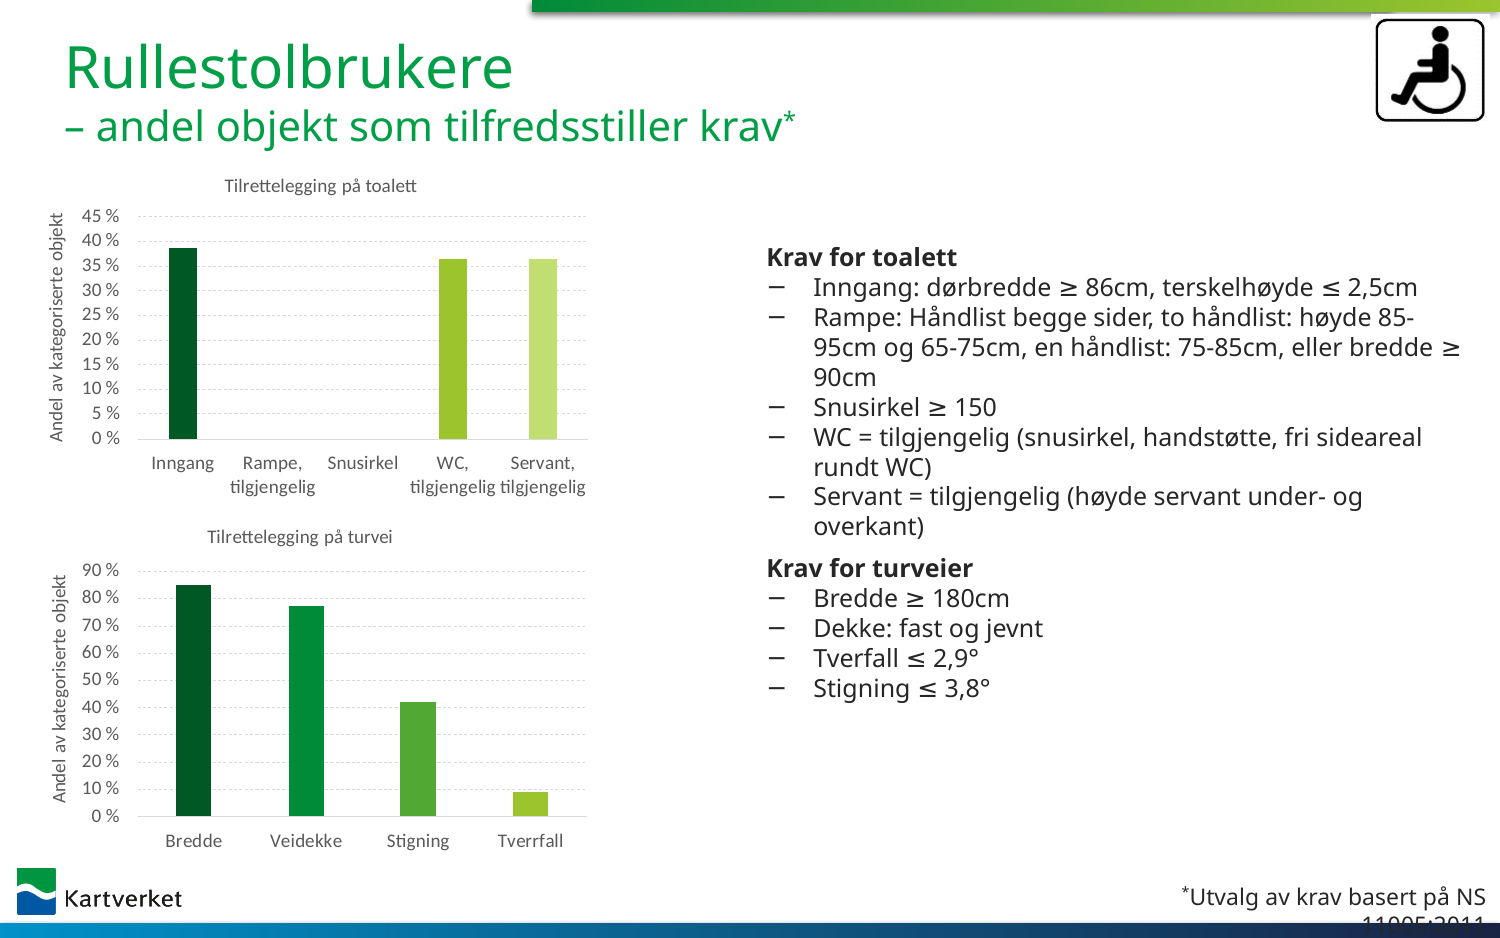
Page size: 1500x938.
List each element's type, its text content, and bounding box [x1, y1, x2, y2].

picture [41, 520, 598, 859]
text_box Krav for toalett Inngang: dørbredde ≥ 86cm, terskelhøyde ≤ 2,5cm Rampe: Håndlist begge sider, to håndlist: høyde 85-95cm og 65-75cm, en håndlist: 75-85cm, eller bredde ≥ 90cm Snusirkel ≥ 150 WC = tilgjengelig (snusirkel, handstøtte, fri sideareal rundt WC) Servant = tilgjengelig (høyde servant under- og overkant) [751, 234, 1483, 545]
text_box *Utvalg av krav basert på NS 11005:2011 [1068, 873, 1500, 938]
picture [1371, 13, 1491, 127]
text_box Krav for turveier Bredde ≥ 180cm Dekke: fast og jevnt Tverfall ≤ 2,9° Stigning ≤ 3,8° [751, 545, 1483, 710]
text_box Rullestolbrukere – andel objekt som tilfredsstiller krav* [49, 14, 1431, 158]
picture [41, 166, 599, 505]
